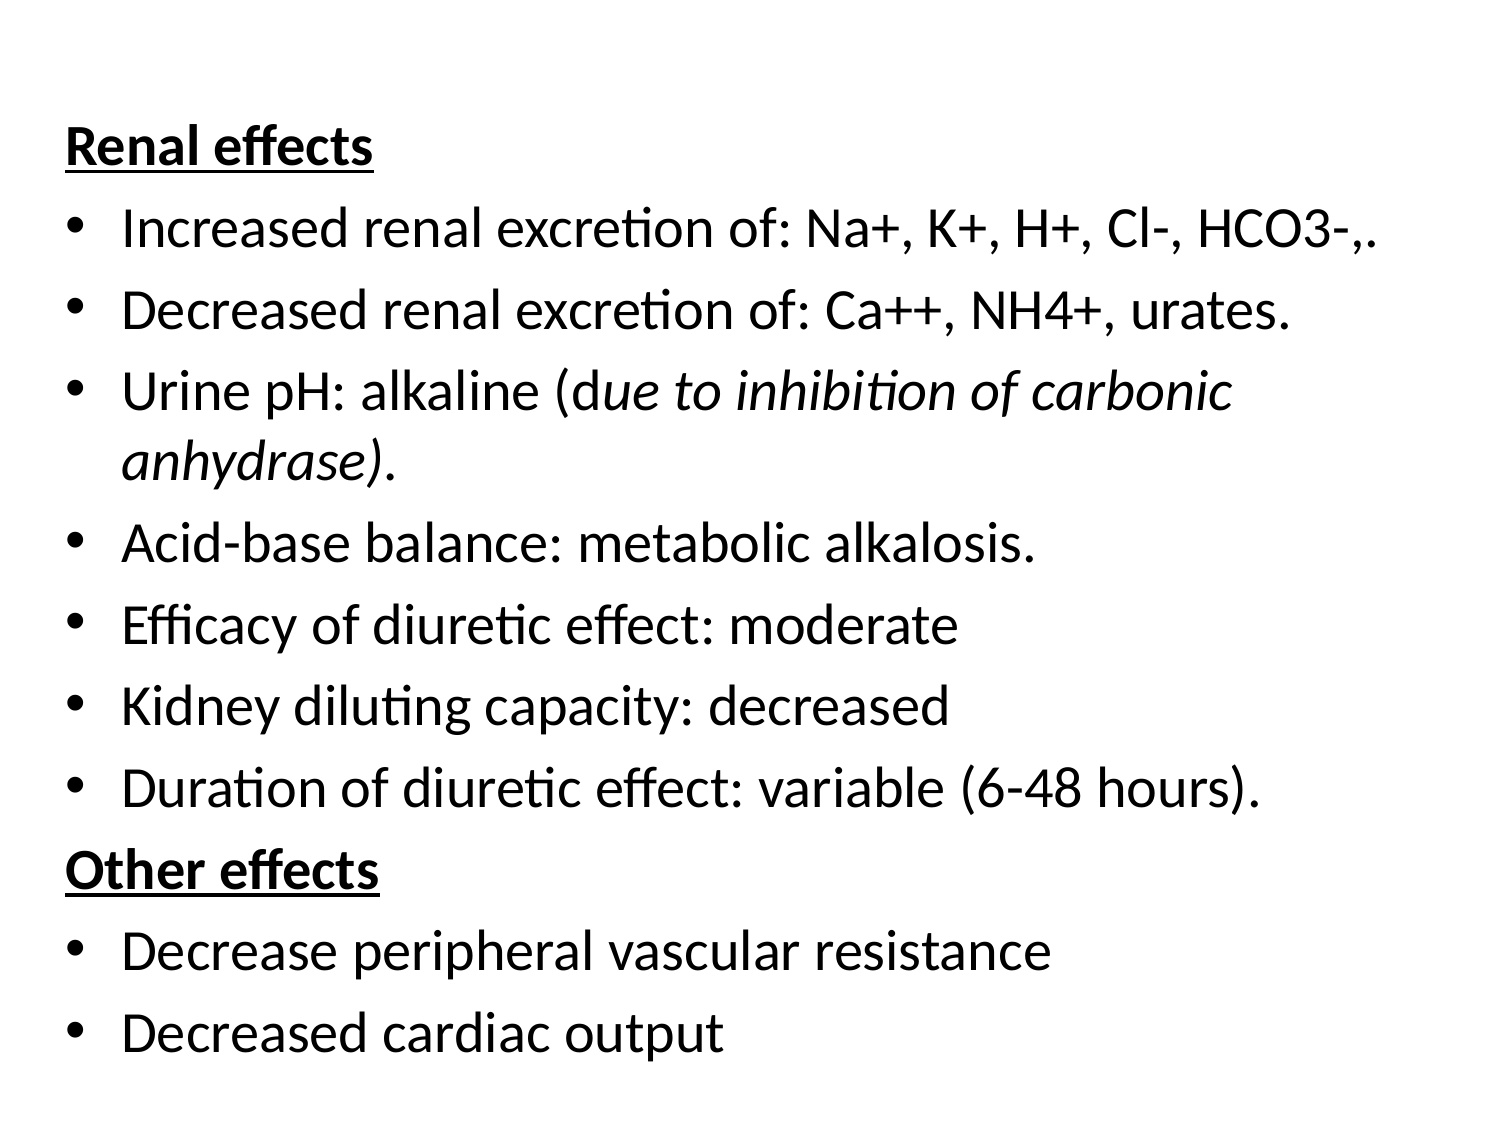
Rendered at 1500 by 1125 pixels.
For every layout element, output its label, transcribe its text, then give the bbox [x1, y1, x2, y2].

list Renal effects Increased renal excretion of: Na+, K+, H+, Cl-, HCO3-,. Decreased renal excretion of: Ca++, NH4+, urates. Urine pH: alkaline (due to inhibition of carbonic anhydrase). Acid-base balance: metabolic alkalosis. Efficacy of diuretic effect: moderate Kidney diluting capacity: decreased Duration of diuretic effect: variable (6-48 hours). Other effects Decrease peripheral vascular resistance Decreased cardiac output [50, 99, 1500, 1038]
